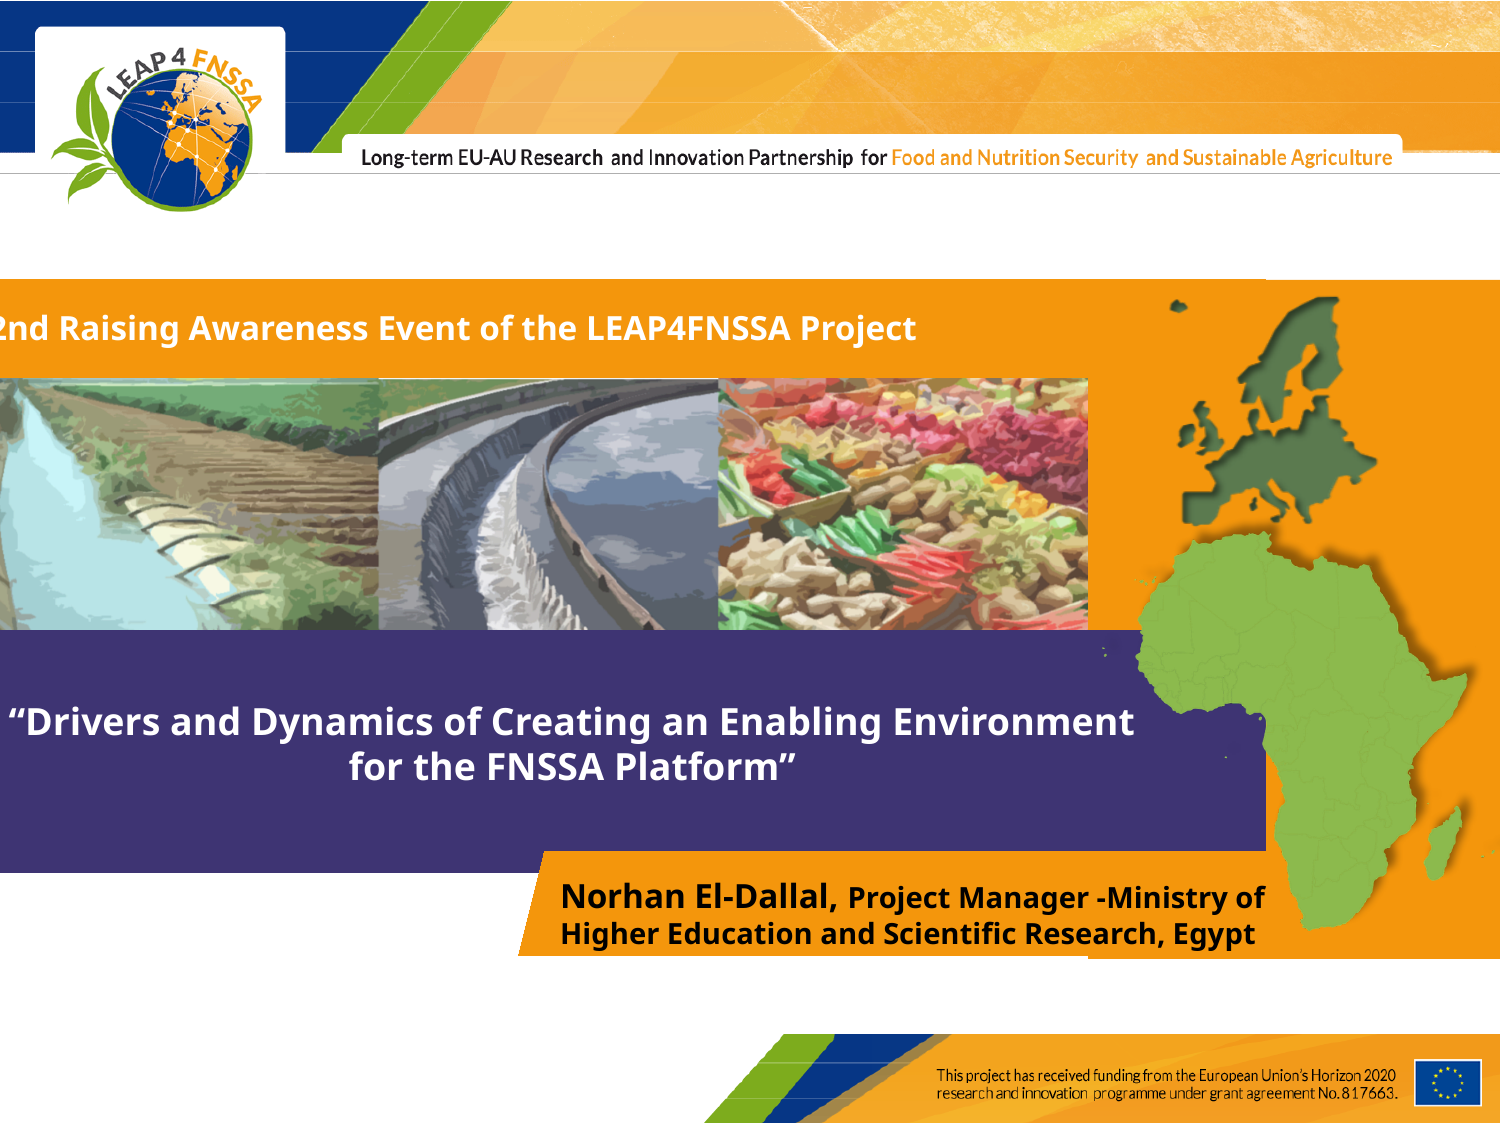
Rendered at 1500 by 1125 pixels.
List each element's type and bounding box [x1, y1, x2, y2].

text_box [0, 203, 1500, 1032]
picture [0, 1034, 1500, 1123]
picture [0, 1, 1500, 203]
